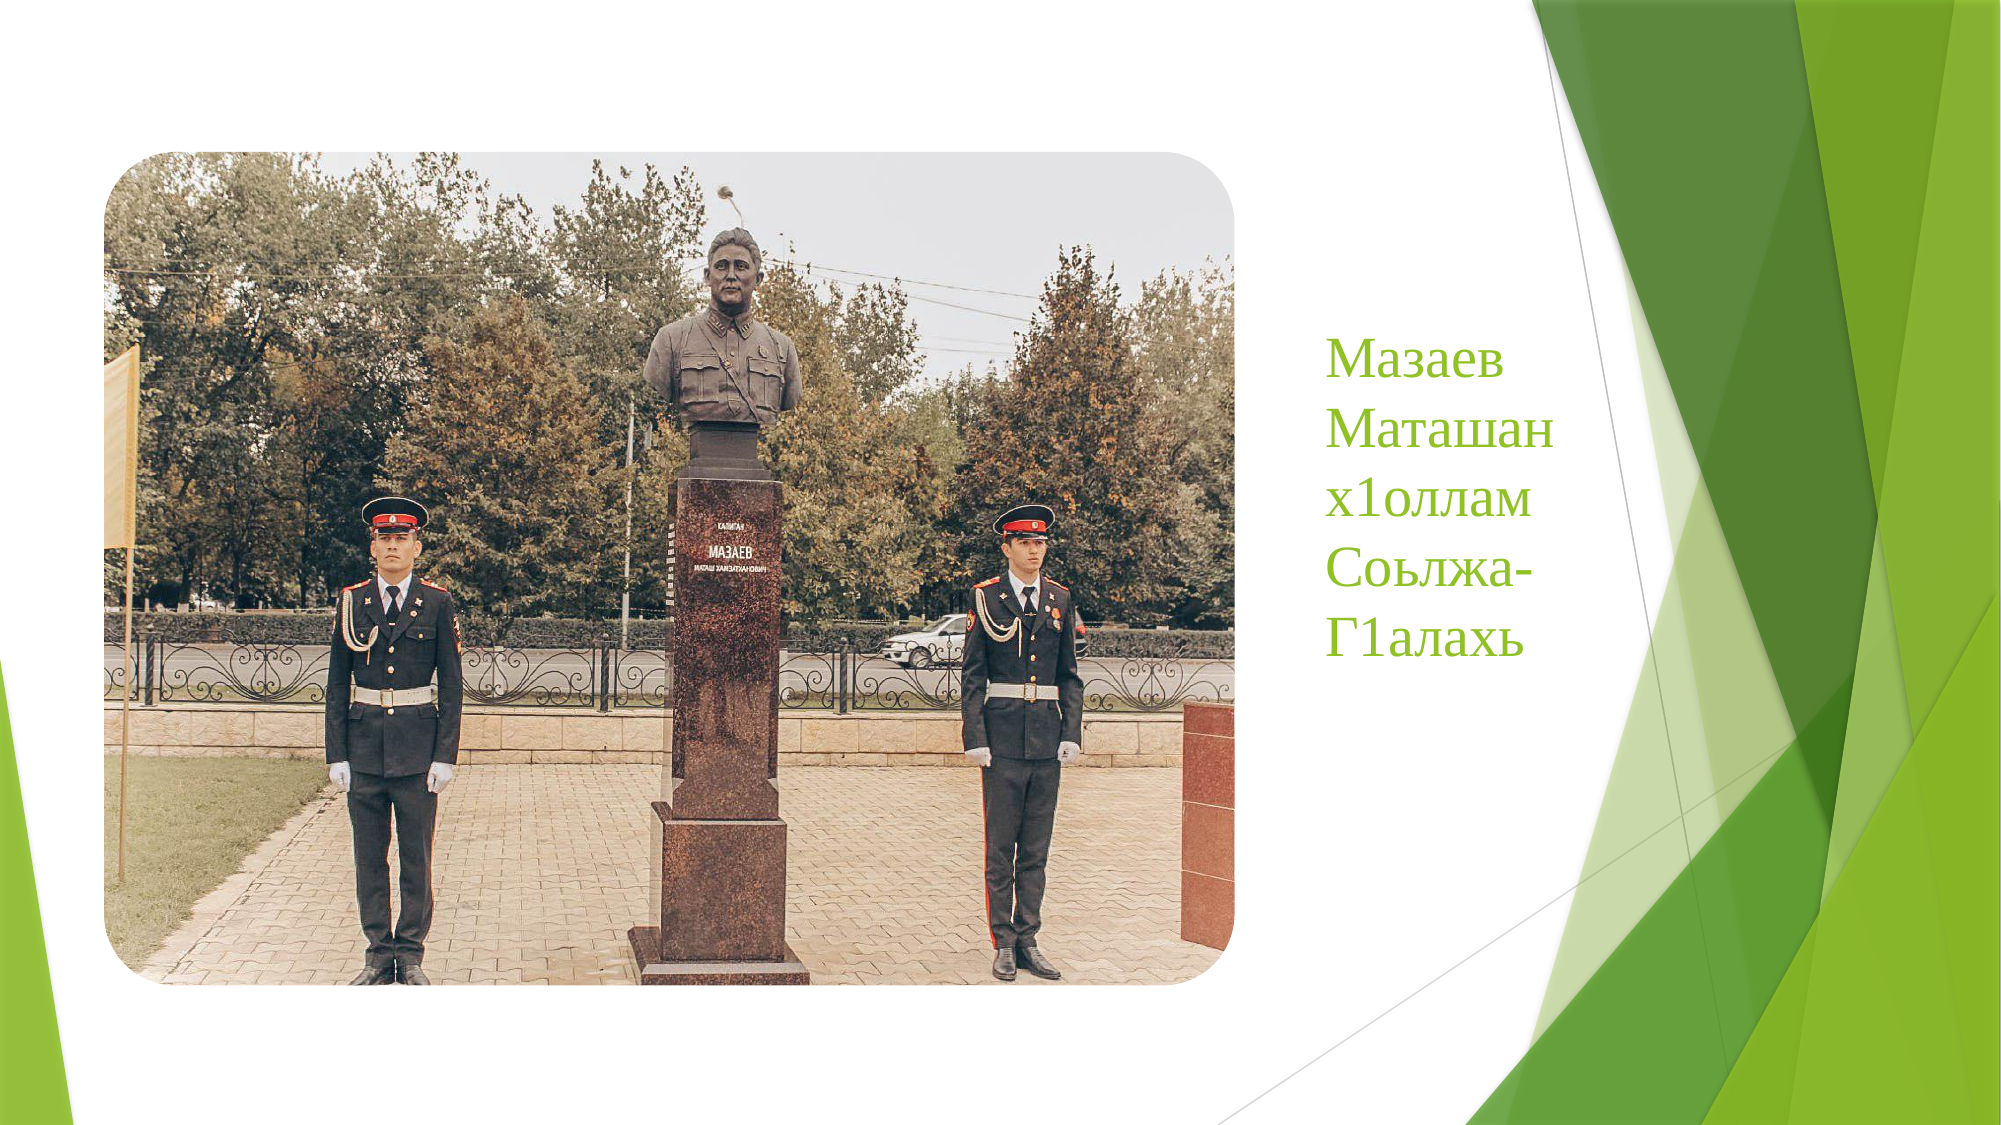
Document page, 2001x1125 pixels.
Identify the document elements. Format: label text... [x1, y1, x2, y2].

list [103, 151, 1236, 986]
title Мазаев Маташан х1оллам Соьлжа-Г1алахь [1310, 311, 1597, 826]
